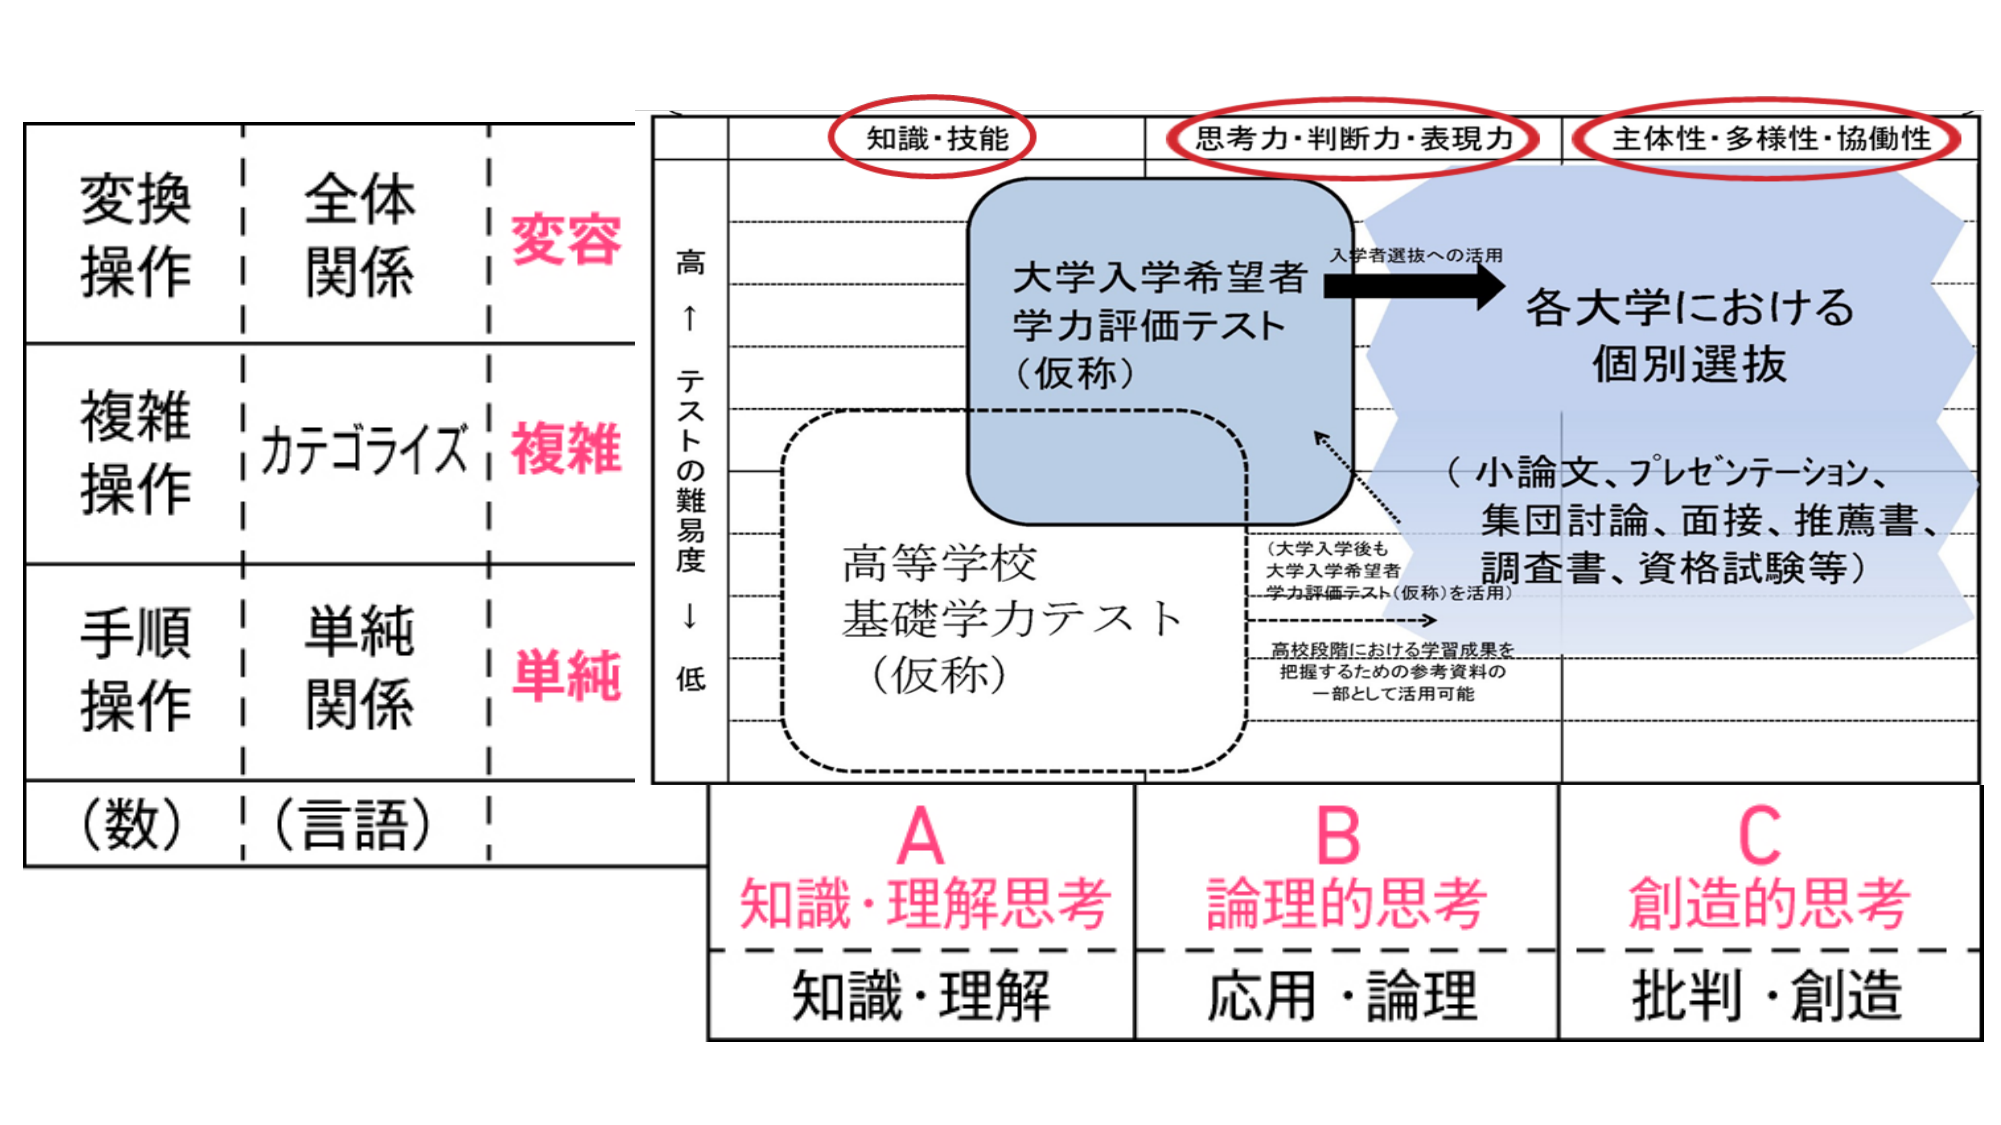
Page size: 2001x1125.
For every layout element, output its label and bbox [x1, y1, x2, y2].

picture [23, 94, 1984, 1042]
